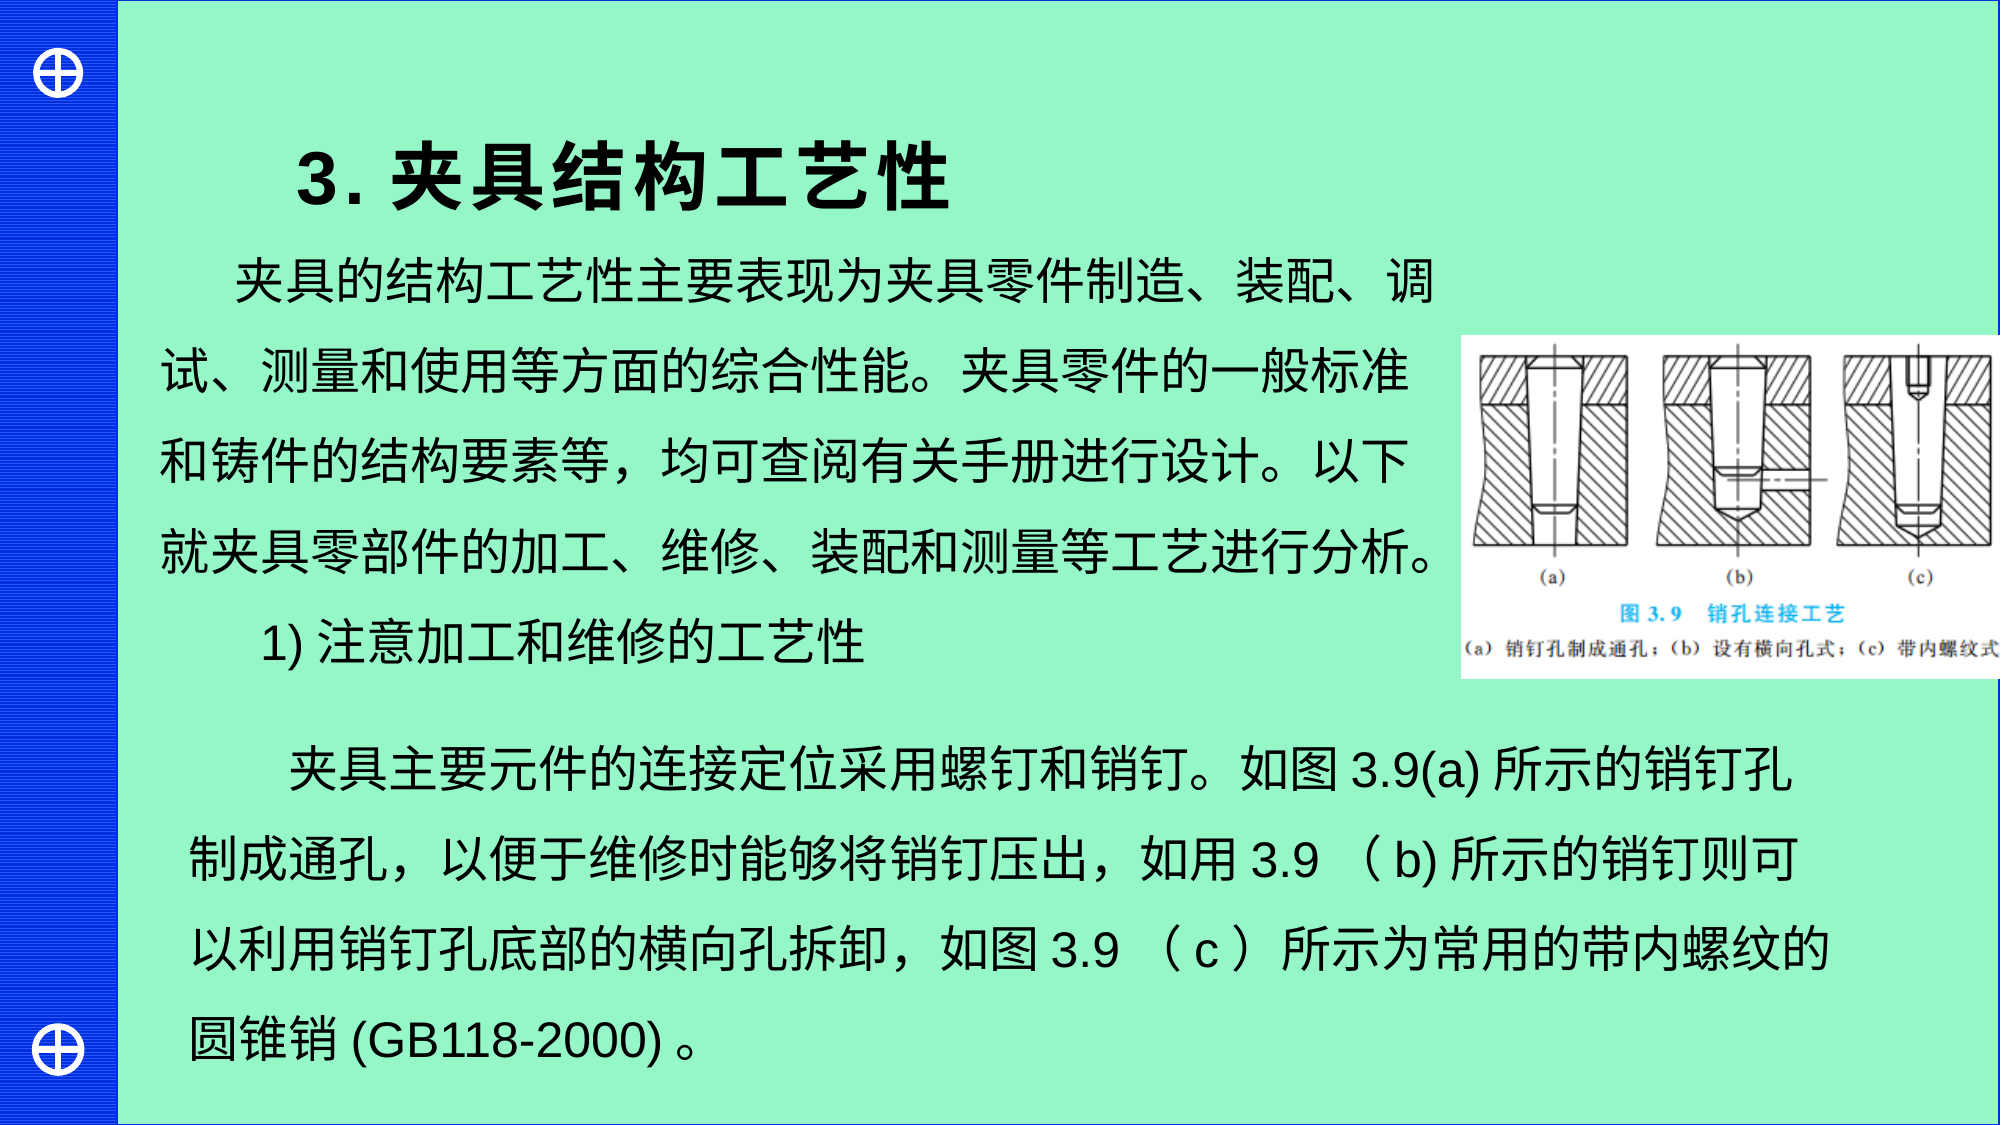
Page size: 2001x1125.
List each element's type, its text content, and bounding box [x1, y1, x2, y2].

text_box 3.夹具结构工艺性 [173, 106, 1462, 212]
text_box 夹具主要元件的连接定位采用螺钉和销钉。如图3.9(a)所示的销钉孔制成通孔，以便于维修时能够将销钉压出，如用3.9（b)所示的销钉则可以利用销钉孔底部的横向孔拆卸，如图3.9（c）所示为常用的带内螺纹的圆锥销(GB118-2000)。 [173, 700, 1853, 1076]
picture [1461, 335, 2000, 679]
text_box 夹具的结构工艺性主要表现为夹具零件制造、装配、调试、测量和使用等方面的综合性能。夹具零件的一般标准和铸件的结构要素等，均可查阅有关手册进行设计。以下就夹具零部件的加工、维修、装配和测量等工艺进行分析。 1)注意加工和维修的工艺性 [145, 212, 1462, 768]
